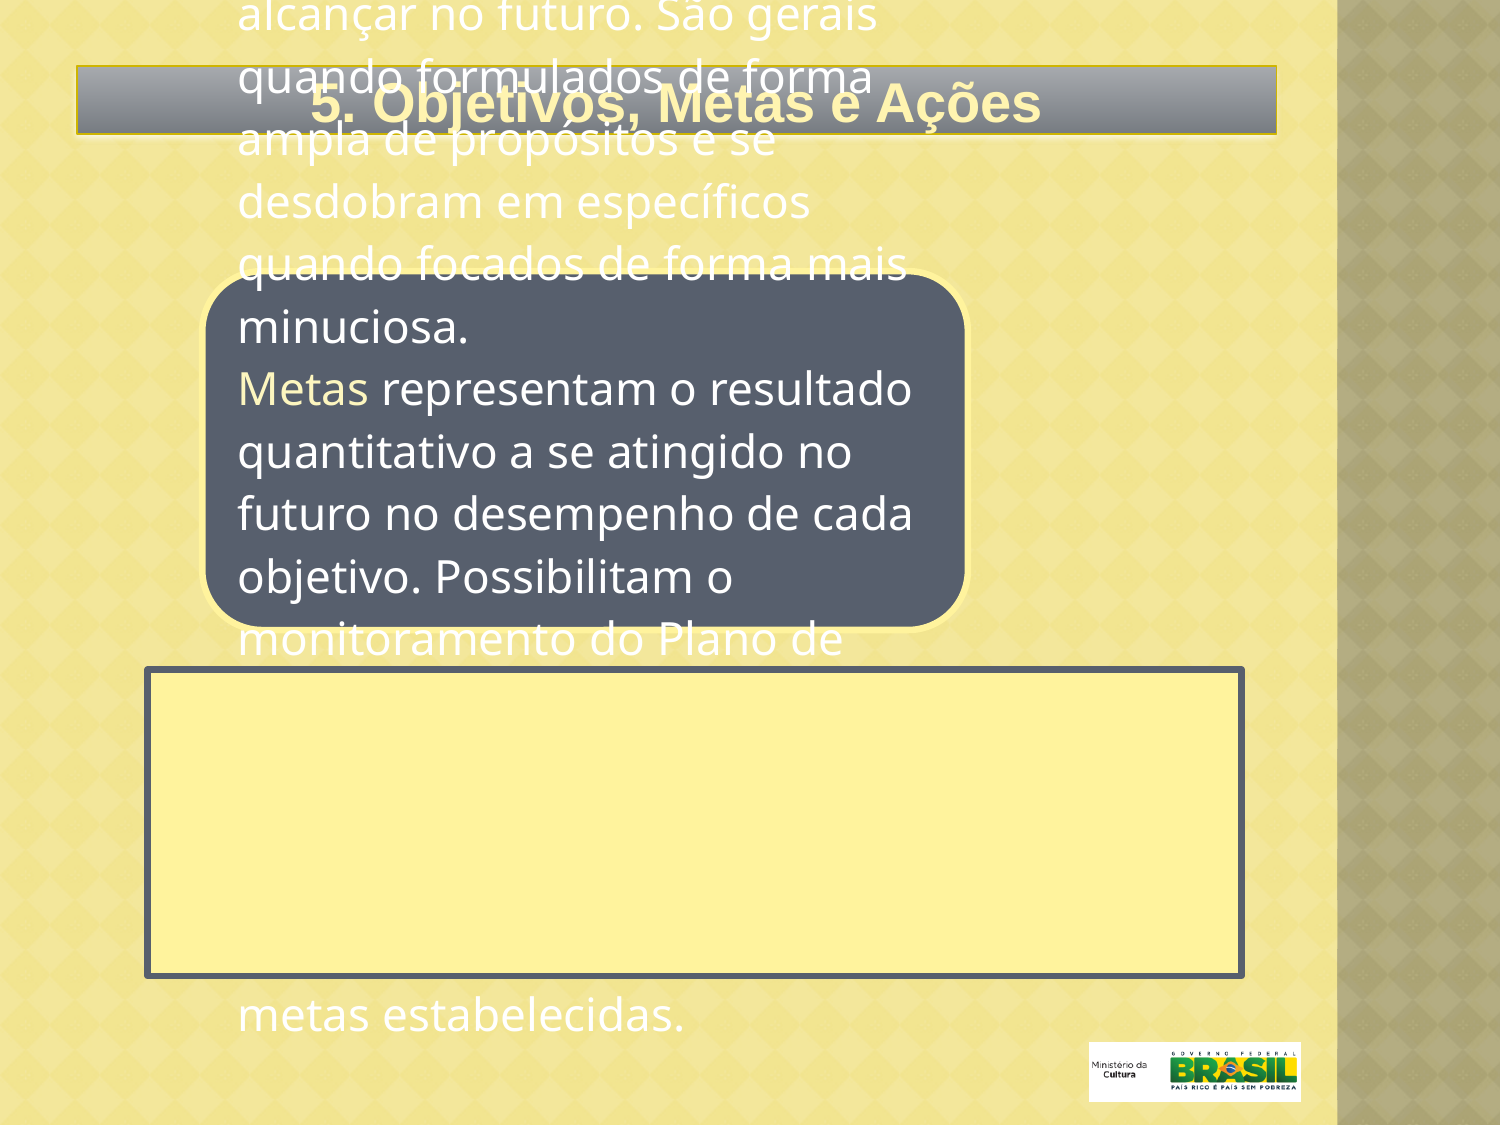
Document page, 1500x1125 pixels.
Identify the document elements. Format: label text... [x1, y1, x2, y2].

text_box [147, 231, 1242, 977]
title 5. Objetivos, Metas e Ações [76, 65, 1277, 135]
picture [1089, 1042, 1302, 1102]
